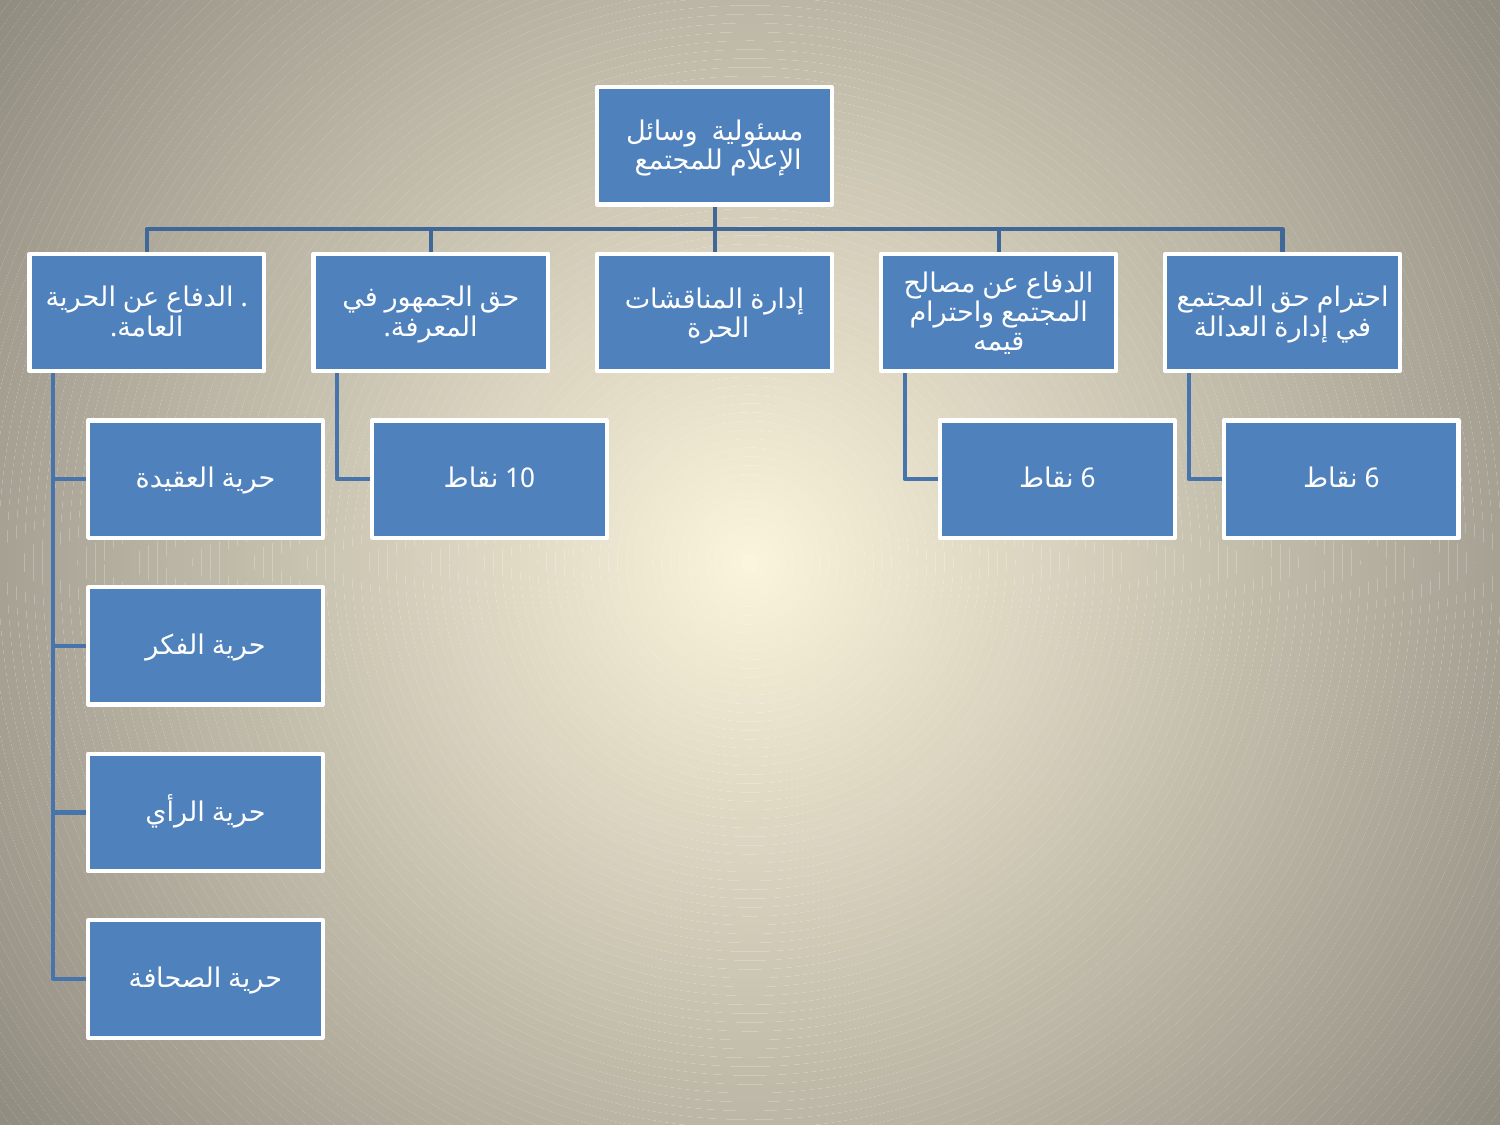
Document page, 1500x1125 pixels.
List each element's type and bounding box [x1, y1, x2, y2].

list [29, 42, 1459, 1083]
